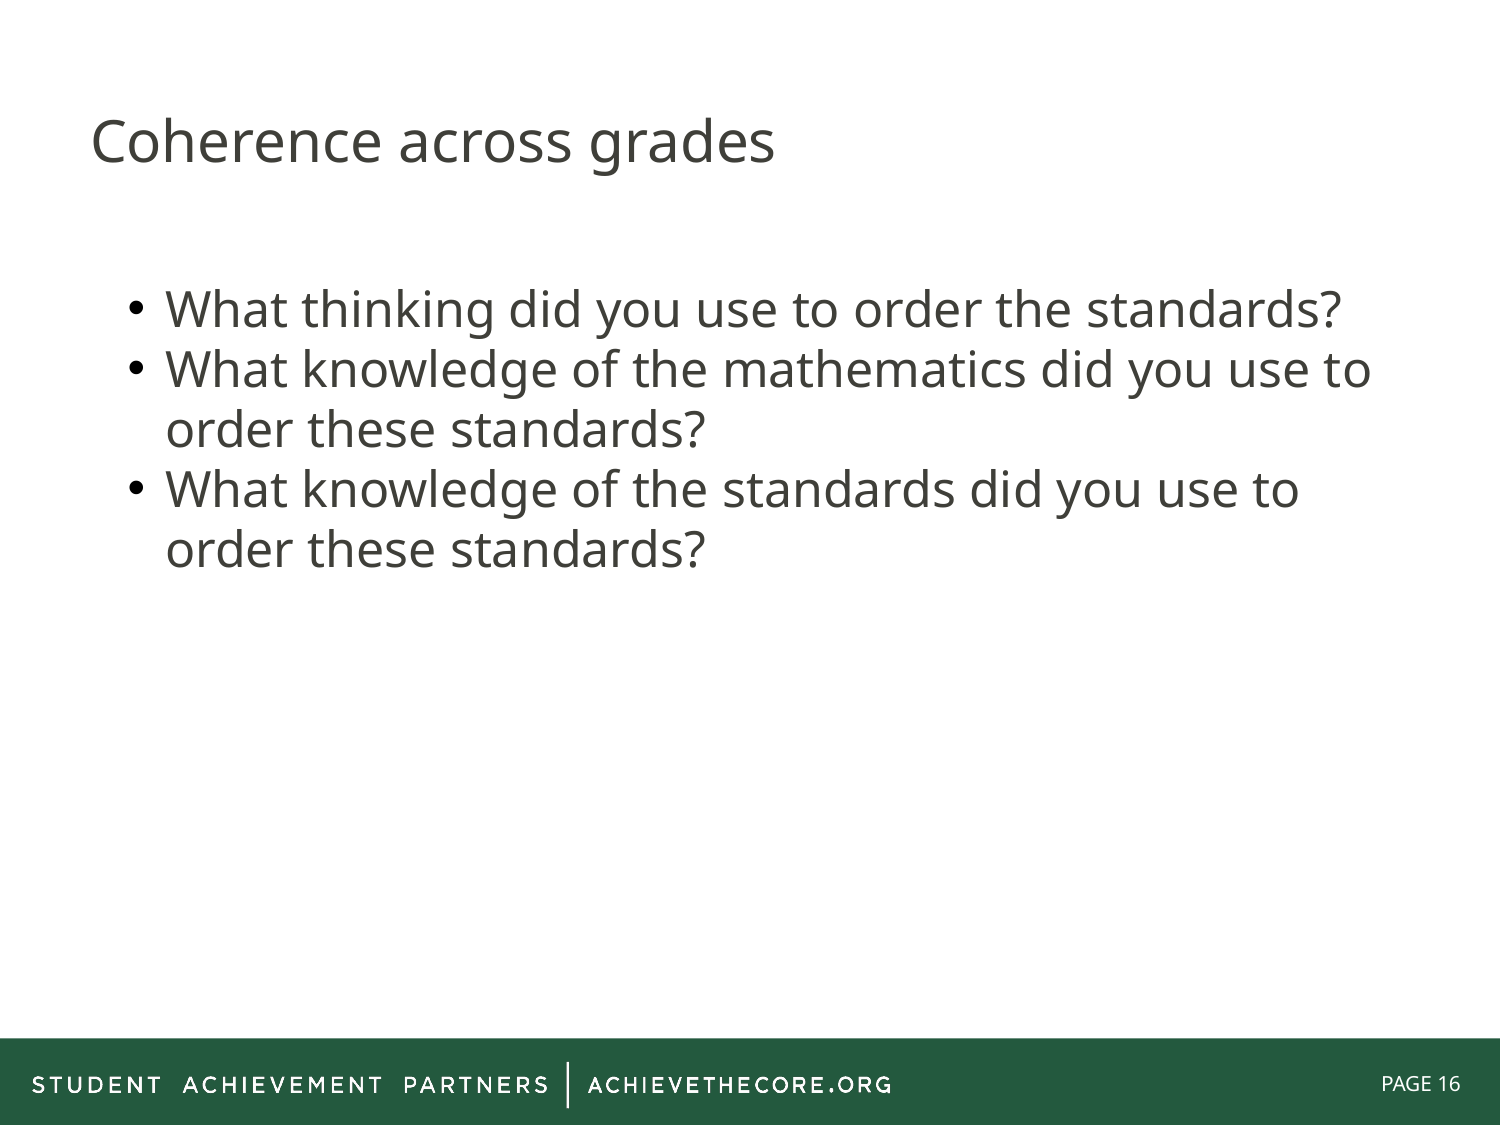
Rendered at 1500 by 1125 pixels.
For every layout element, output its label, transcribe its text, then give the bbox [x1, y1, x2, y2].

title Coherence across grades [75, 45, 1425, 233]
list What thinking did you use to order the standards? What knowledge of the mathematics did you use to order these standards? What knowledge of the standards did you use to order these standards? [75, 262, 1425, 1005]
picture [12, 1055, 911, 1112]
